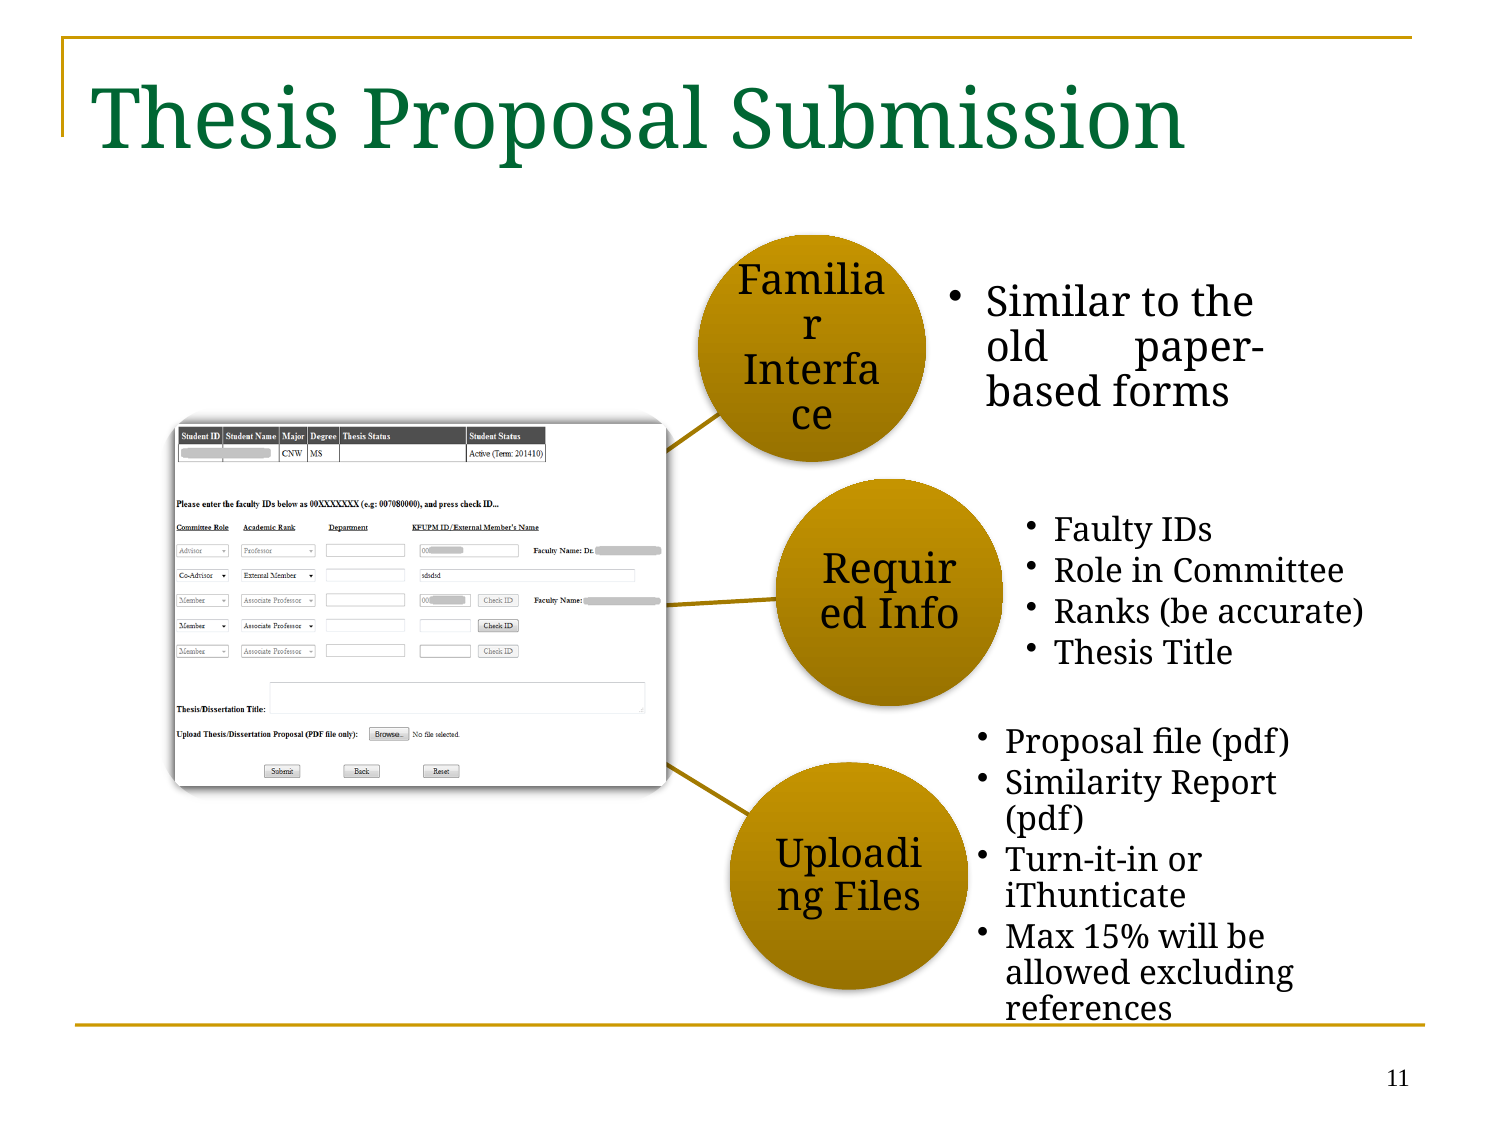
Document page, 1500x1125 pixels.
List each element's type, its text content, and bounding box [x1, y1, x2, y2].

title Thesis Proposal Submission [74, 57, 1426, 188]
slide_number 11 [1249, 1037, 1426, 1100]
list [24, 224, 1426, 1013]
